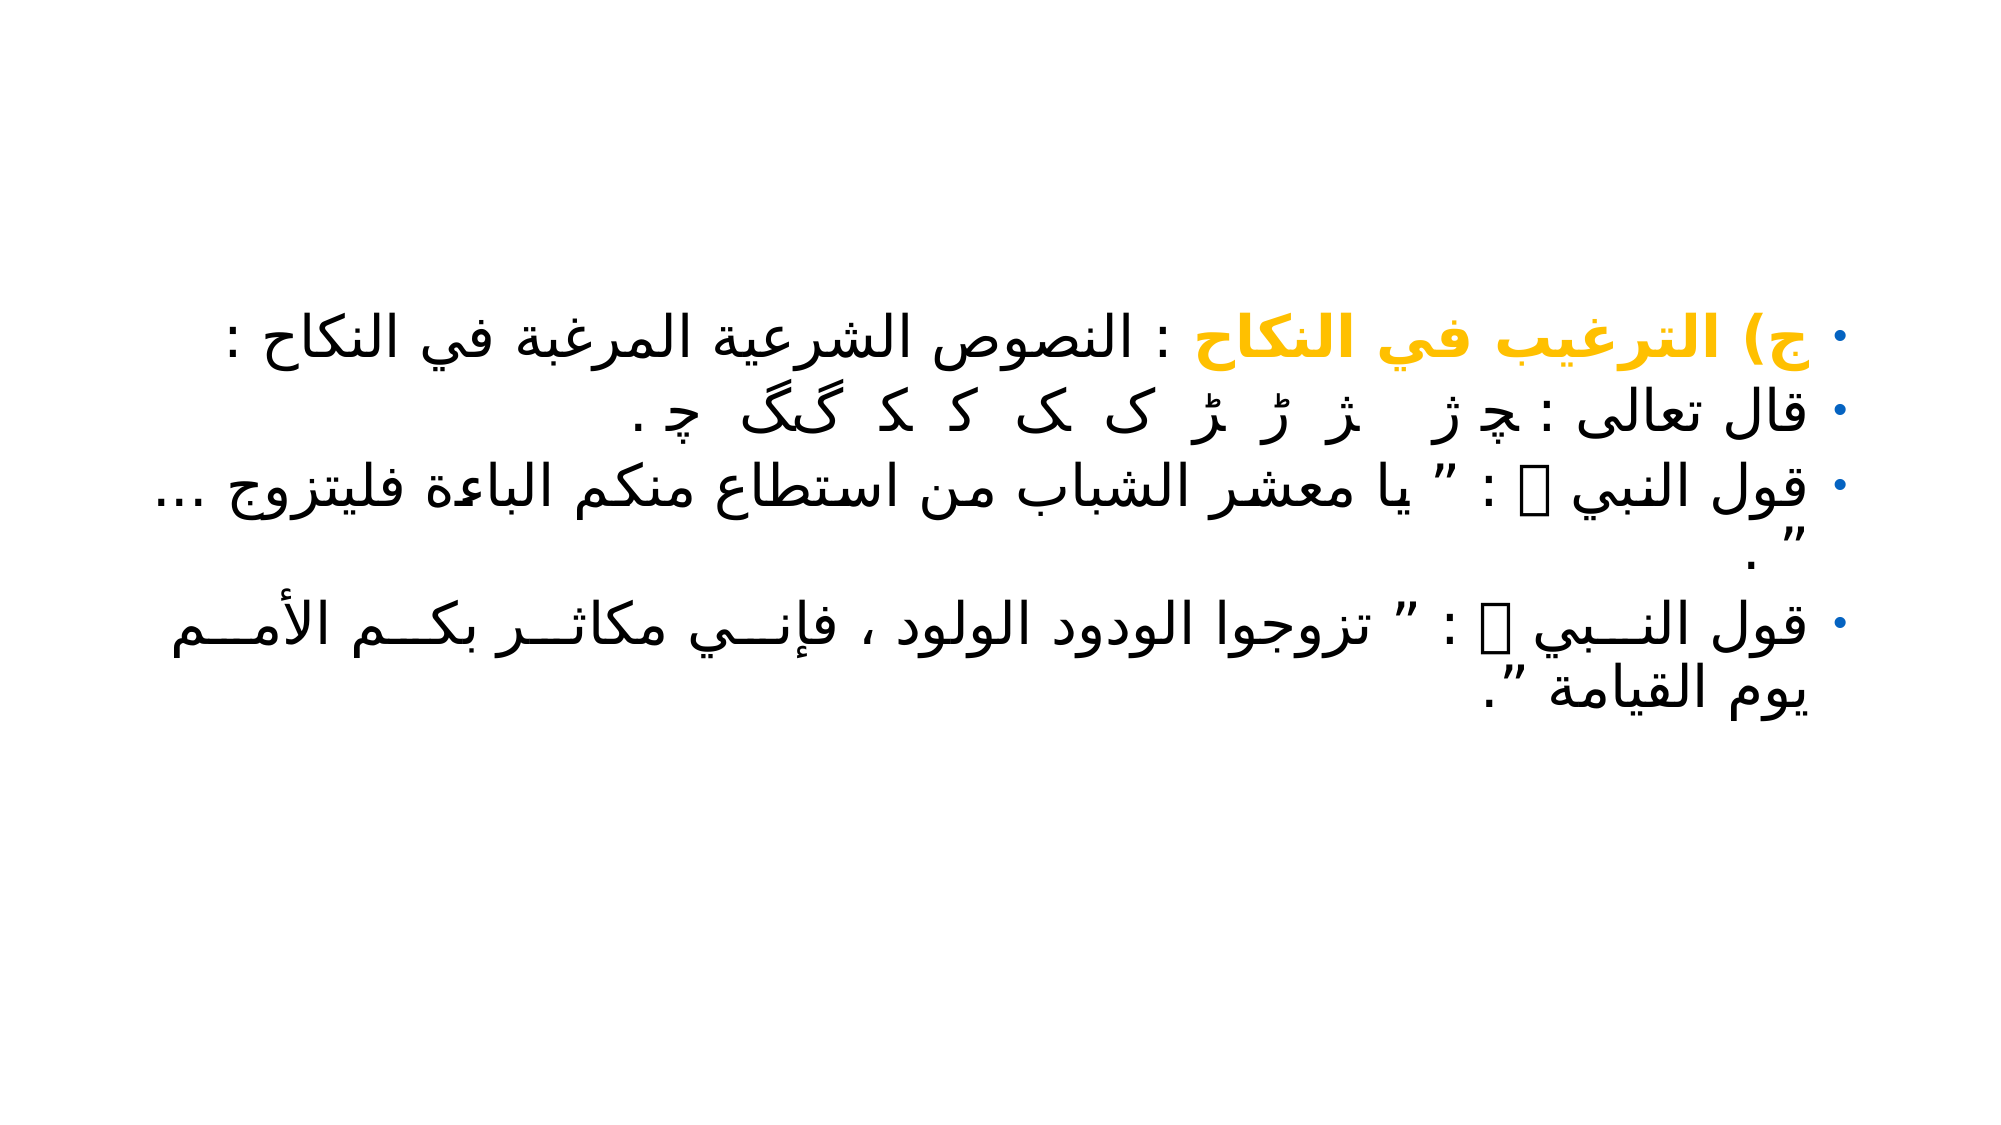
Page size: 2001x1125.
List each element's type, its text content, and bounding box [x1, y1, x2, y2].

list ج) الترغيب في النكاح : النصوص الشرعية المرغبة في النكاح : قال تعالى : ﭽ ﮊ ﮋ ﮌ ﮍ ﮎ ﮏ ﮐ ﮑ ﮒﮓ ﭼ . قول النبي  : ” يا معشر الشباب من استطاع منكم الباءة فليتزوج ... ” . قول النبي  : ” تزوجوا الودود الولود ، فإني مكاثر بكم الأمم يوم القيامة ”. [137, 299, 1863, 1014]
